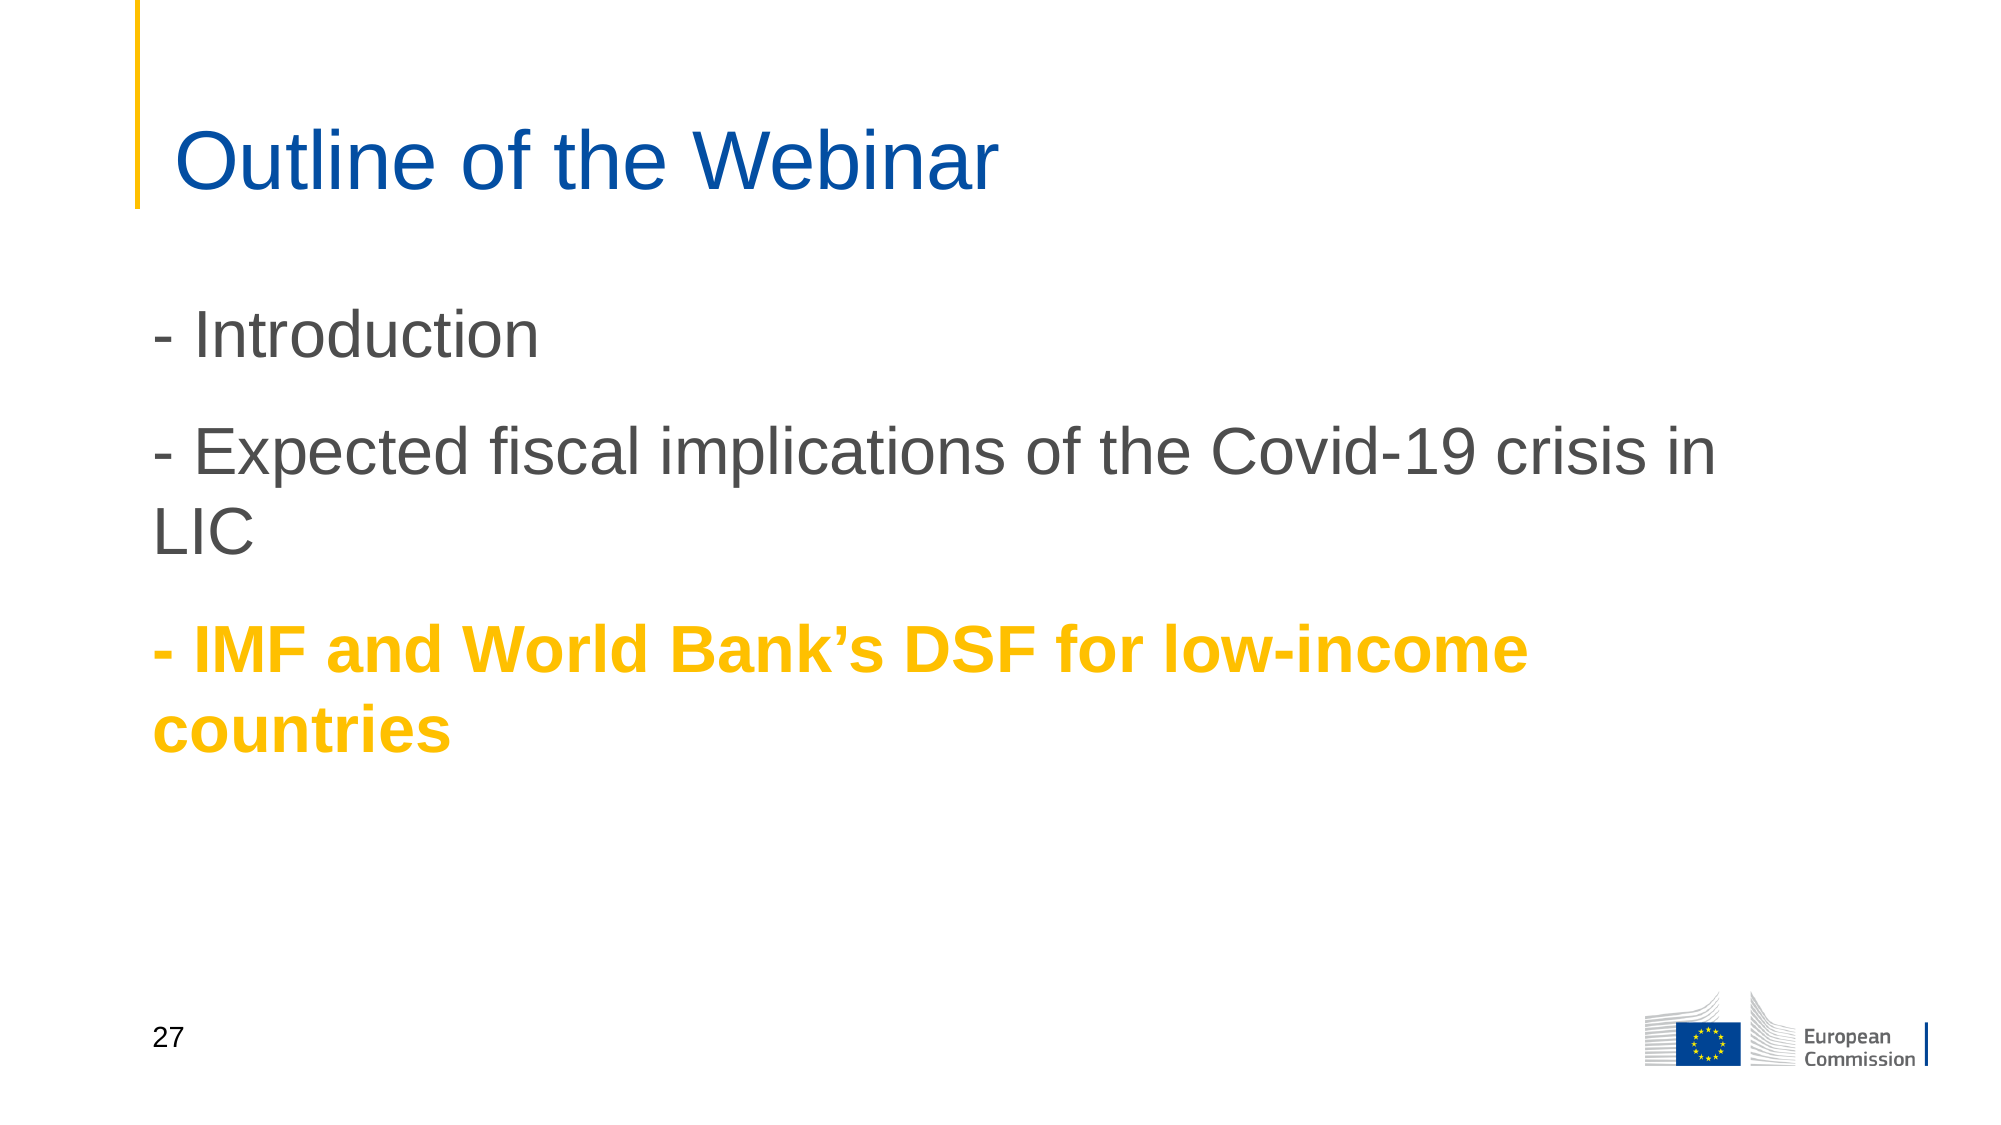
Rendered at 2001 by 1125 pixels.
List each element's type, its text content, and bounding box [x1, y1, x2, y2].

slide_number 27 [137, 1005, 588, 1066]
title Outline of the Webinar [159, 79, 1885, 208]
list - Introduction - Expected fiscal implications of the Covid-19 crisis in LIC - IMF and World Bank’s DSF for low-income countries [137, 283, 1746, 863]
picture [1645, 991, 1928, 1066]
